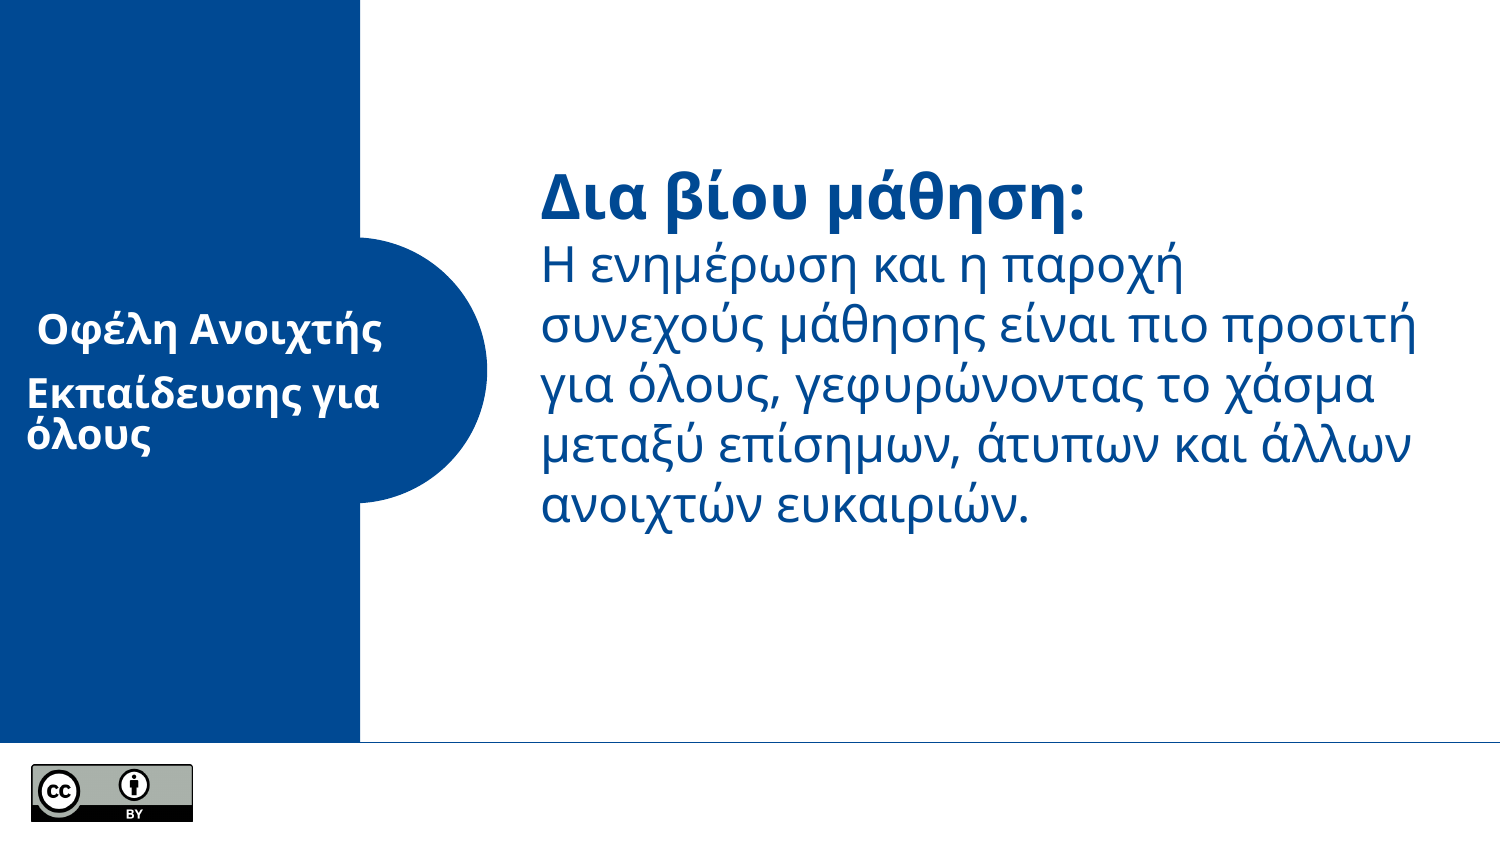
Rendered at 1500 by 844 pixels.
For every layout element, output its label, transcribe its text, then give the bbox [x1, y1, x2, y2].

text_box [266, 473, 439, 504]
text_box Οφέλη Ανοιχτής Εκπαίδευσης για όλους [10, 274, 488, 473]
text_box [259, 237, 446, 274]
text_box [0, 0, 361, 742]
text_box Δια βίου μάθηση: Η ενημέρωση και η παροχή συνεχούς μάθησης είναι πιο προσιτή για όλους, γεφυρώνοντας το χάσμα μεταξύ επίσημων, άτυπων και άλλων ανοιχτών ευκαιριών. [525, 142, 1436, 642]
picture [31, 764, 193, 822]
text_box [0, 750, 1500, 844]
